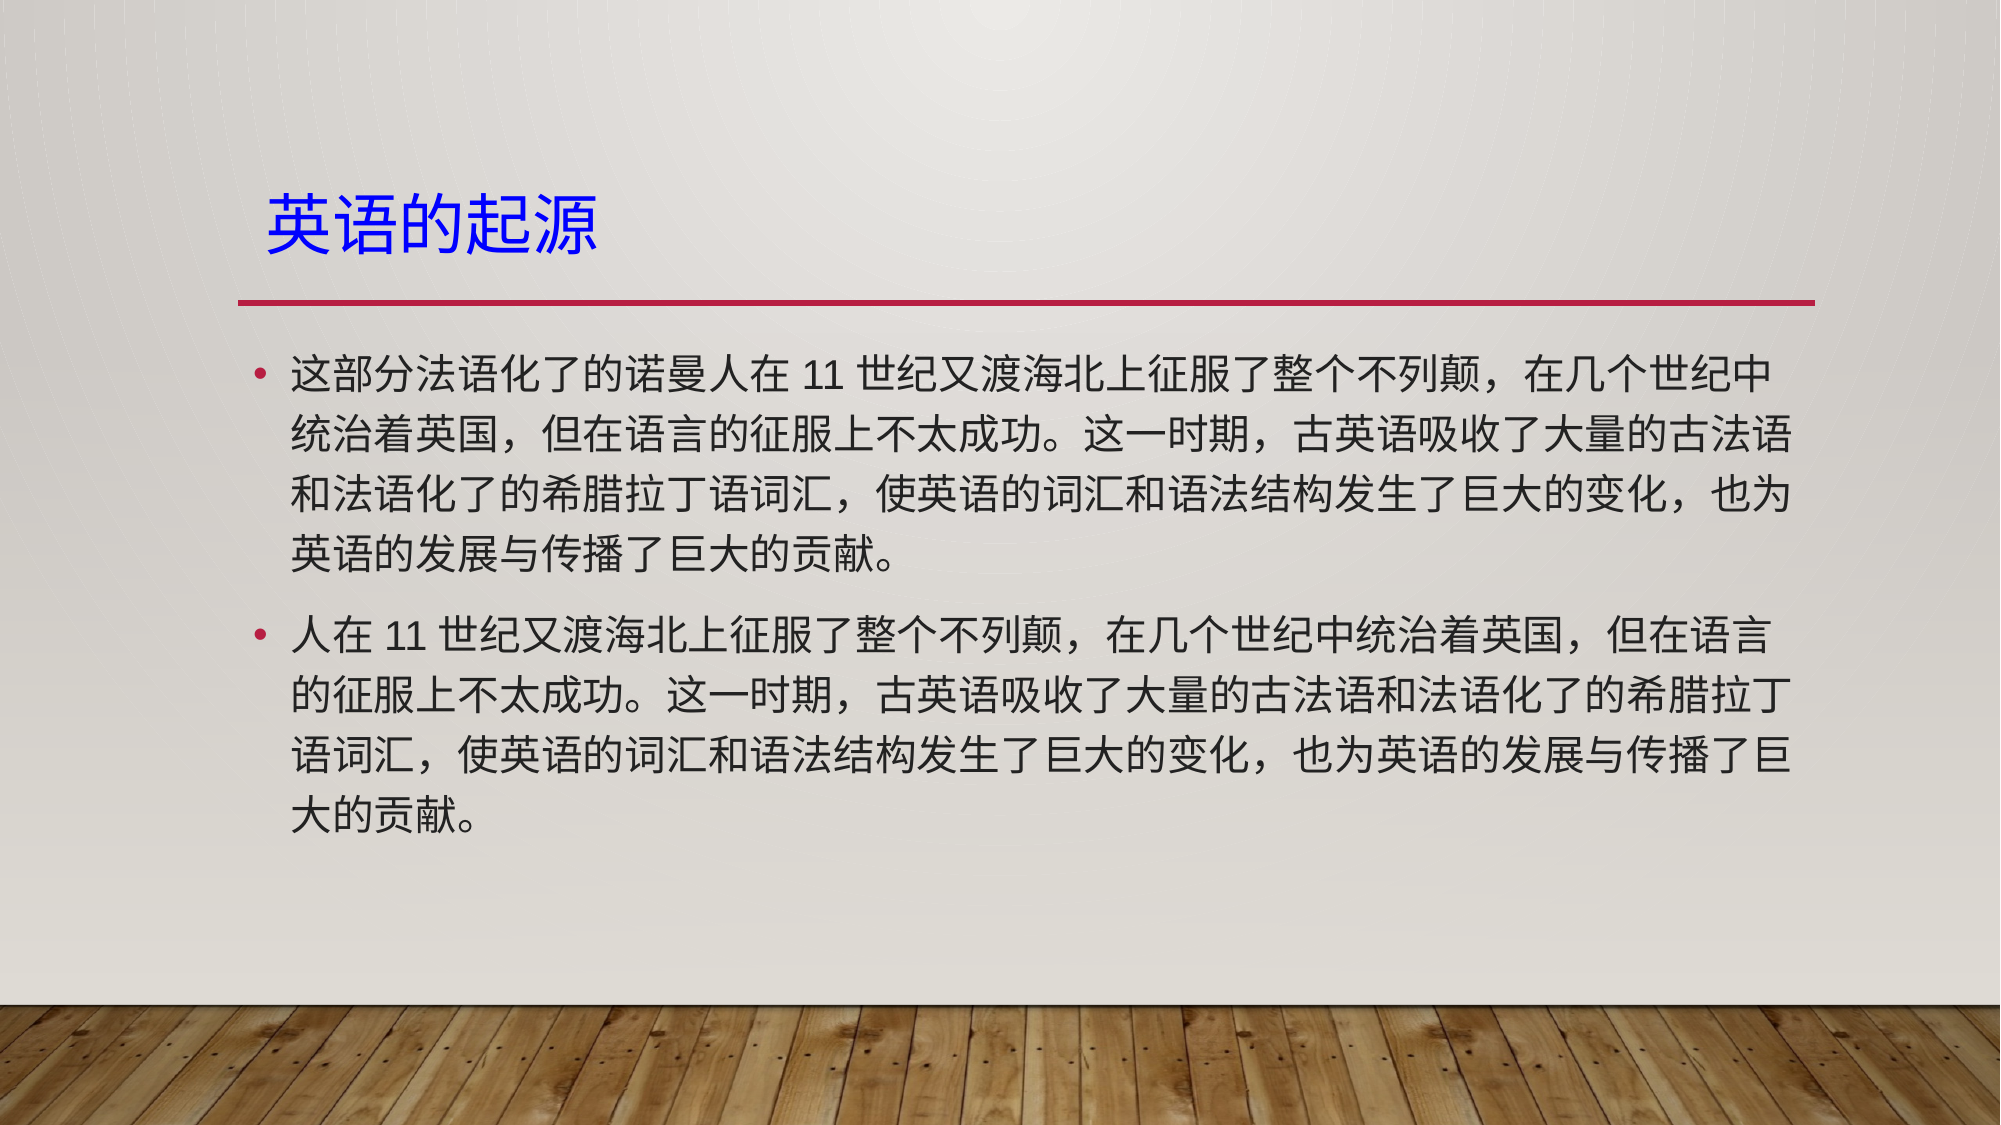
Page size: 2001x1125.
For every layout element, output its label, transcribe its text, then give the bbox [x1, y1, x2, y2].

picture [0, 1005, 2000, 1125]
list 这部分法语化了的诺曼人在11世纪又渡海北上征服了整个不列颠，在几个世纪中统治着英国，但在语言的征服上不太成功。这一时期，古英语吸收了大量的古法语和法语化了的希腊拉丁语词汇，使英语的词汇和语法结构发生了巨大的变化，也为英语的发展与传播了巨大的贡献。 人在11世纪又渡海北上征服了整个不列颠，在几个世纪中统治着英国，但在语言的征服上不太成功。这一时期，古英语吸收了大量的古法语和法语化了的希腊拉丁语词汇，使英语的词汇和语法结构发生了巨大的变化，也为英语的发展与传播了巨大的贡献。 [238, 330, 1814, 897]
title 英语的起源 [250, 184, 1826, 357]
